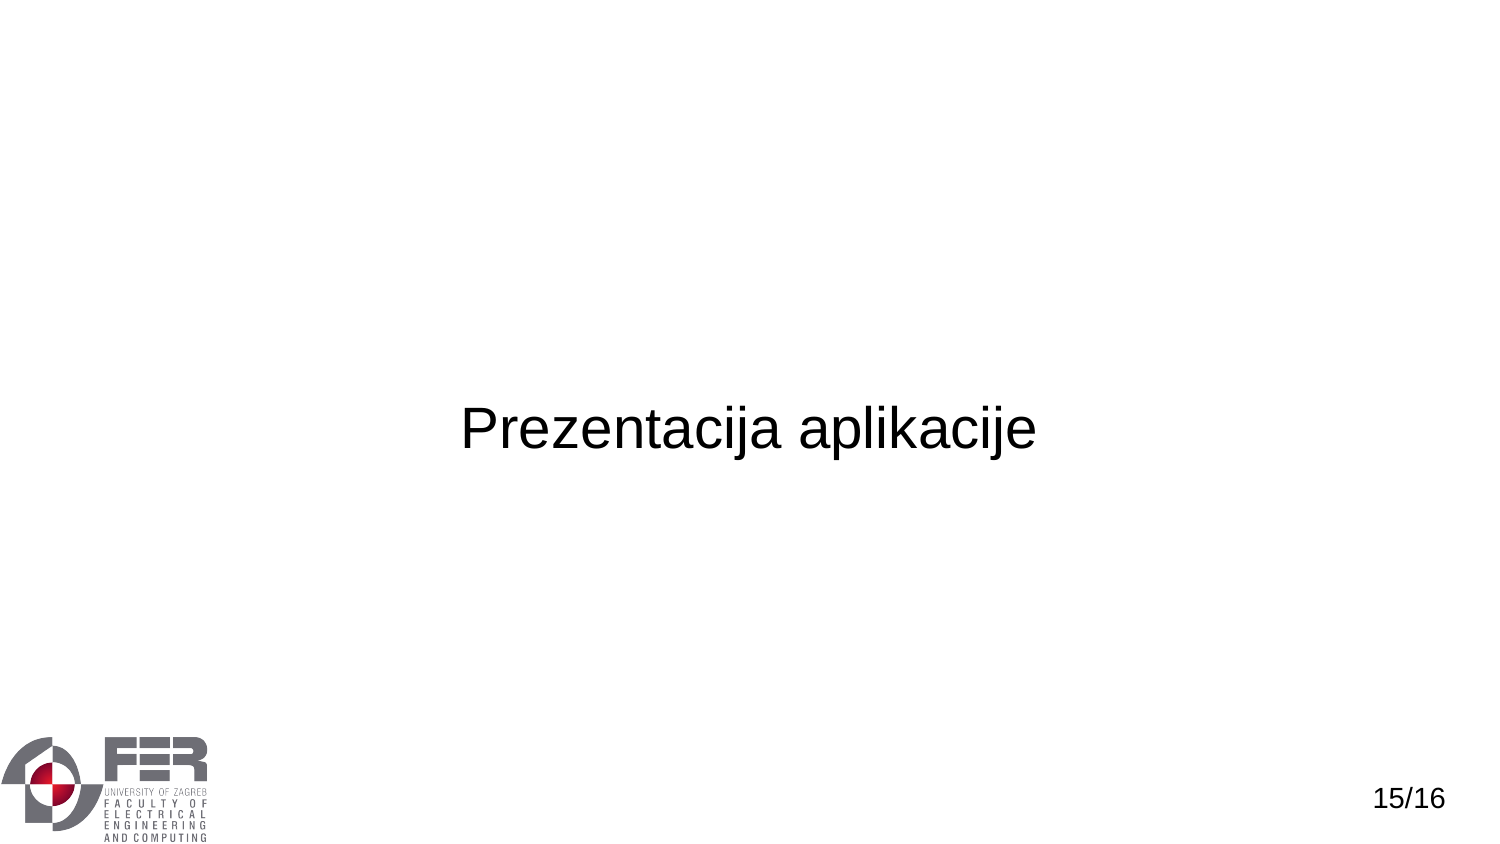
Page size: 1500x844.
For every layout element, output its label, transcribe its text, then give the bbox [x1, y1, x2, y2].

picture [0, 736, 208, 844]
slide_number ‹#›/16 [1357, 764, 1480, 830]
title Prezentacija aplikacije [51, 374, 1449, 469]
